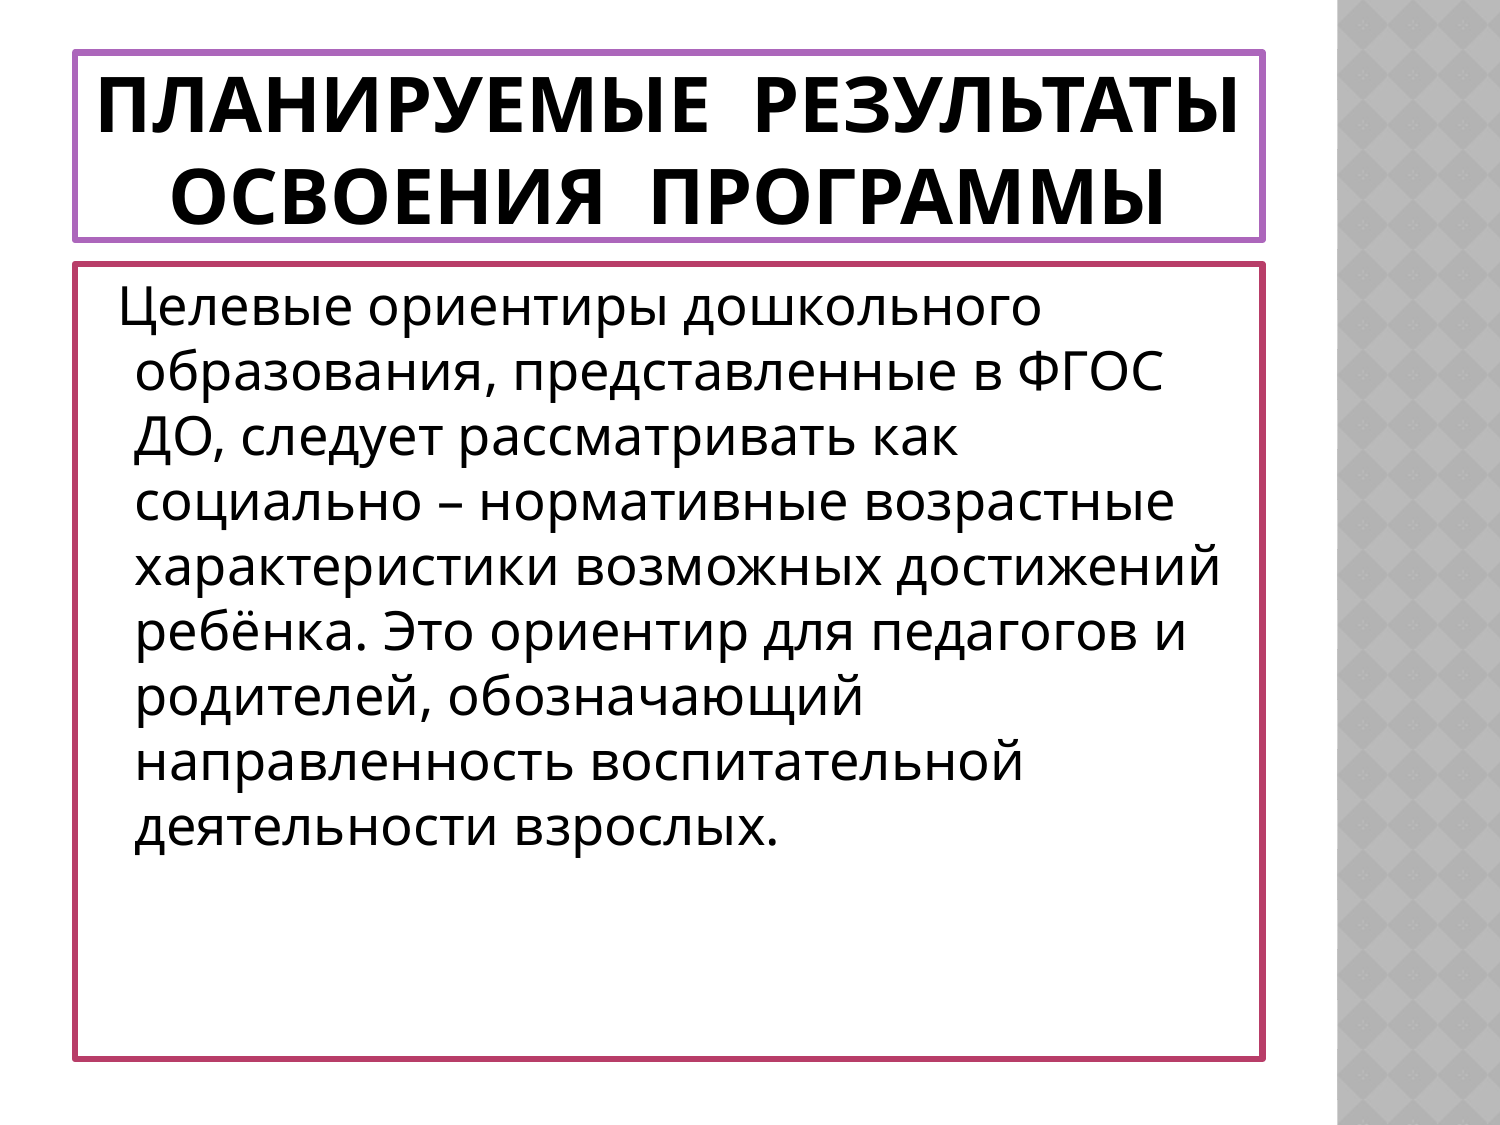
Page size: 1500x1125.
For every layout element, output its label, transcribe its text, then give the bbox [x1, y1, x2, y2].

title Планируемые результаты освоения программы [72, 49, 1266, 243]
list Целевые ориентиры дошкольного образования, представленные в ФГОС ДО, следует рассматривать как социально – нормативные возрастные характеристики возможных достижений ребёнка. Это ориентир для педагогов и родителей, обозначающий направленность воспитательной деятельности взрослых. [72, 261, 1266, 1062]
